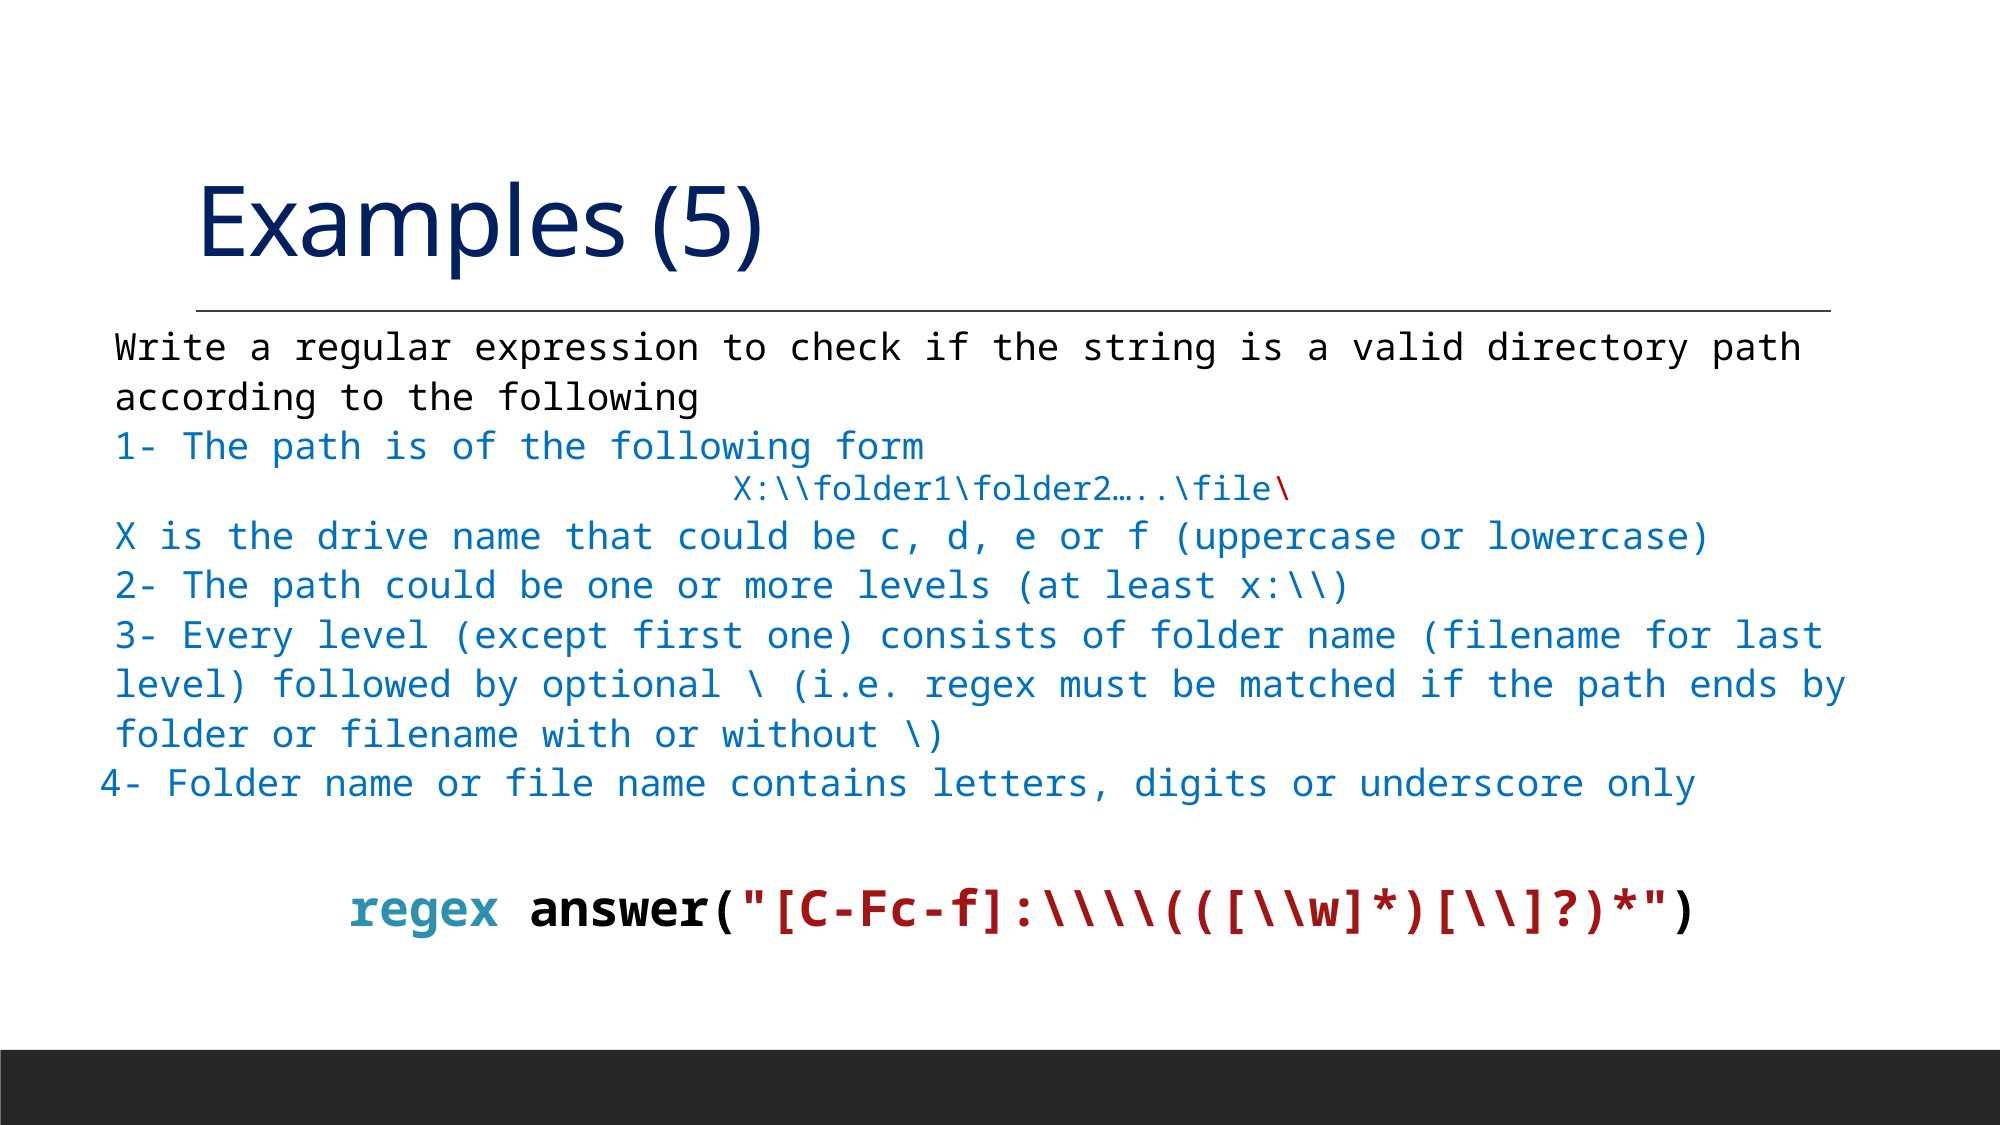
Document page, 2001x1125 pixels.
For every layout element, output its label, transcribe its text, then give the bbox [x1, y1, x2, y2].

title Examples (5) [180, 47, 1830, 285]
list Write a regular expression to check if the string is a valid directory path according to the following 1- The path is of the following form X:\\folder1\folder2…..\file\ X is the drive name that could be c, d, e or f (uppercase or lowercase) 2- The path could be one or more levels (at least x:\\) 3- Every level (except first one) consists of folder name (filename for last level) followed by optional \ (i.e. regex must be matched if the path ends by folder or filename with or without \) 4- Folder name or file name contains letters, digits or underscore only regex answer("[C-Fc-f]:\\\\(([\\w]*)[\\]?)*") [99, 311, 1936, 1046]
